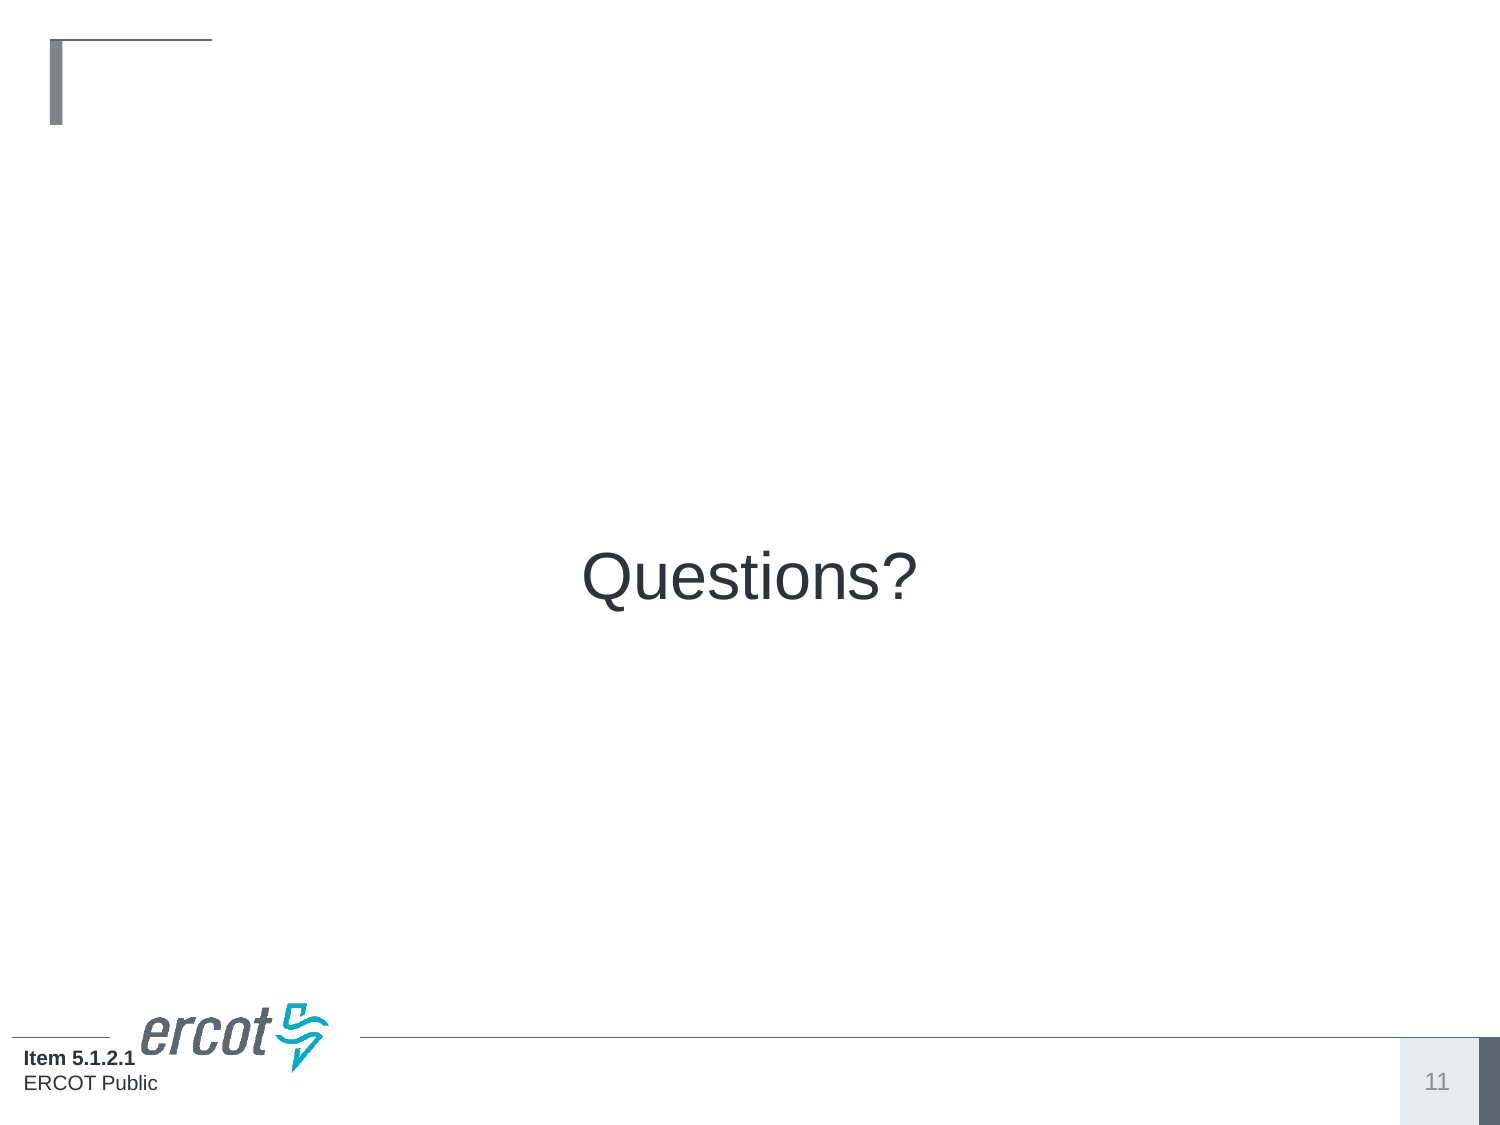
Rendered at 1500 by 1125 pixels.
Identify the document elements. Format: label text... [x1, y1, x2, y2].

picture [137, 999, 332, 1075]
list Questions? [50, 174, 1450, 972]
slide_number 11 [1387, 1056, 1488, 1106]
